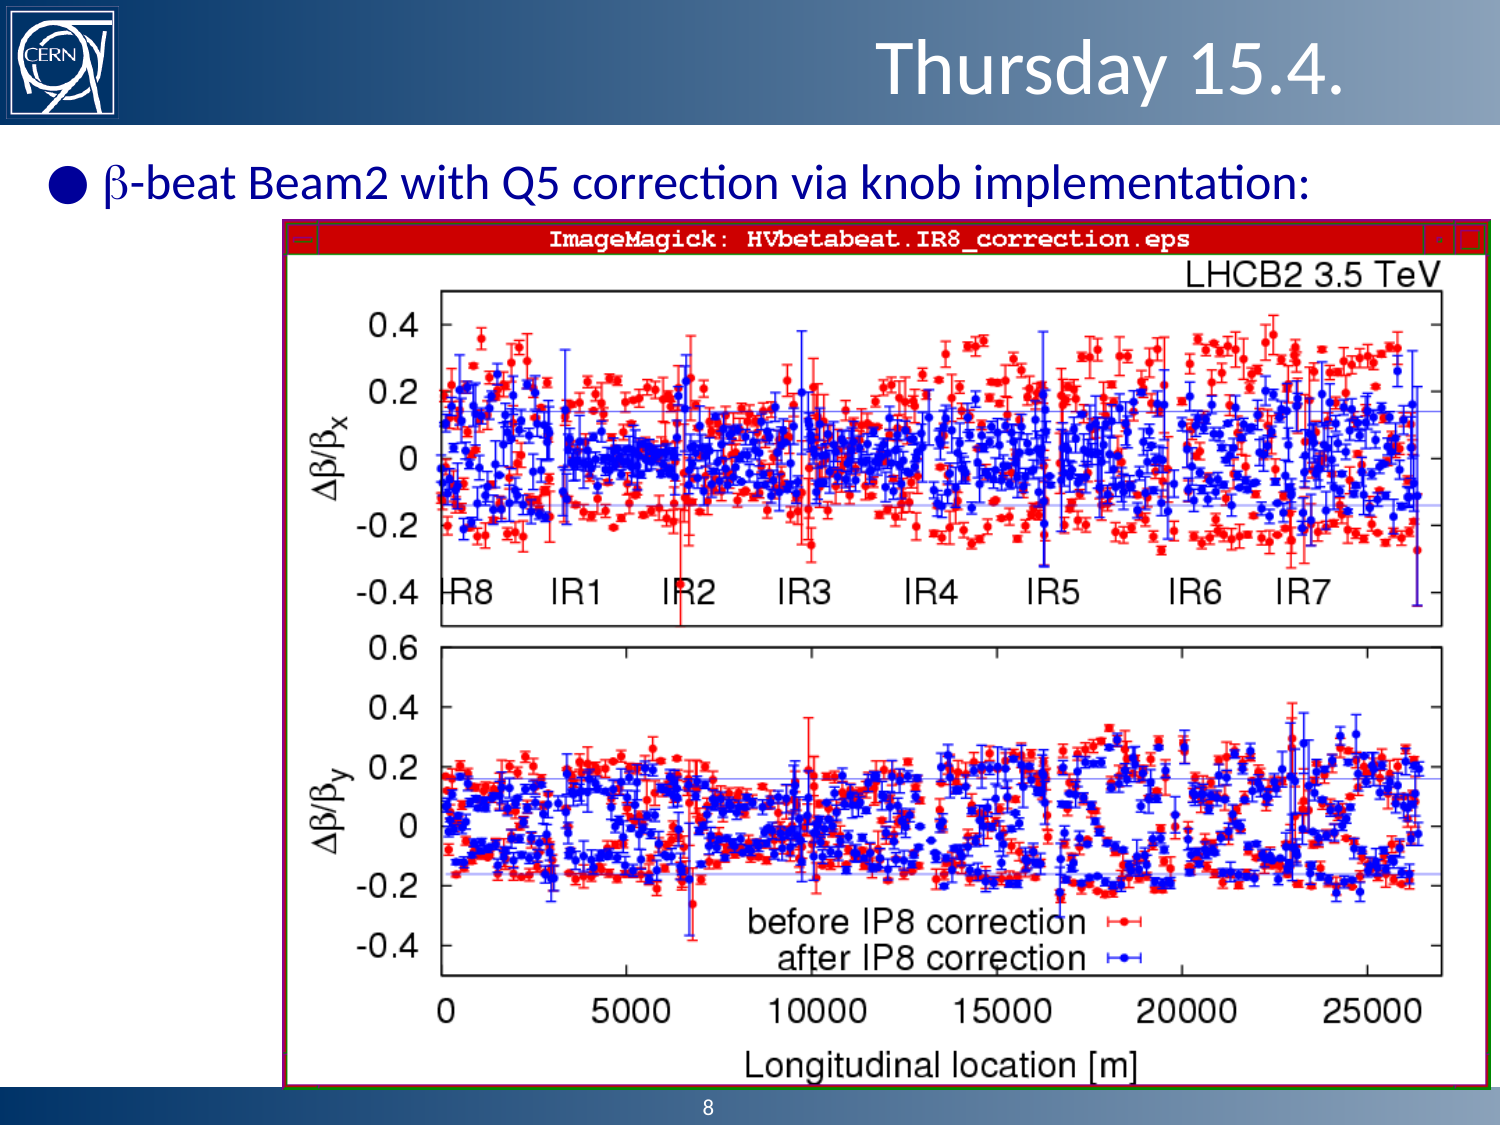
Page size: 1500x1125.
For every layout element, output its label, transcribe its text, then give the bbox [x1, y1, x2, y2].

picture [282, 219, 1491, 1090]
title Thursday 15.4. [124, 0, 1363, 126]
list b-beat Beam2 with Q5 correction via knob implementation: [30, 141, 1494, 1018]
picture [6, 6, 119, 119]
slide_number 8 [687, 1098, 876, 1125]
